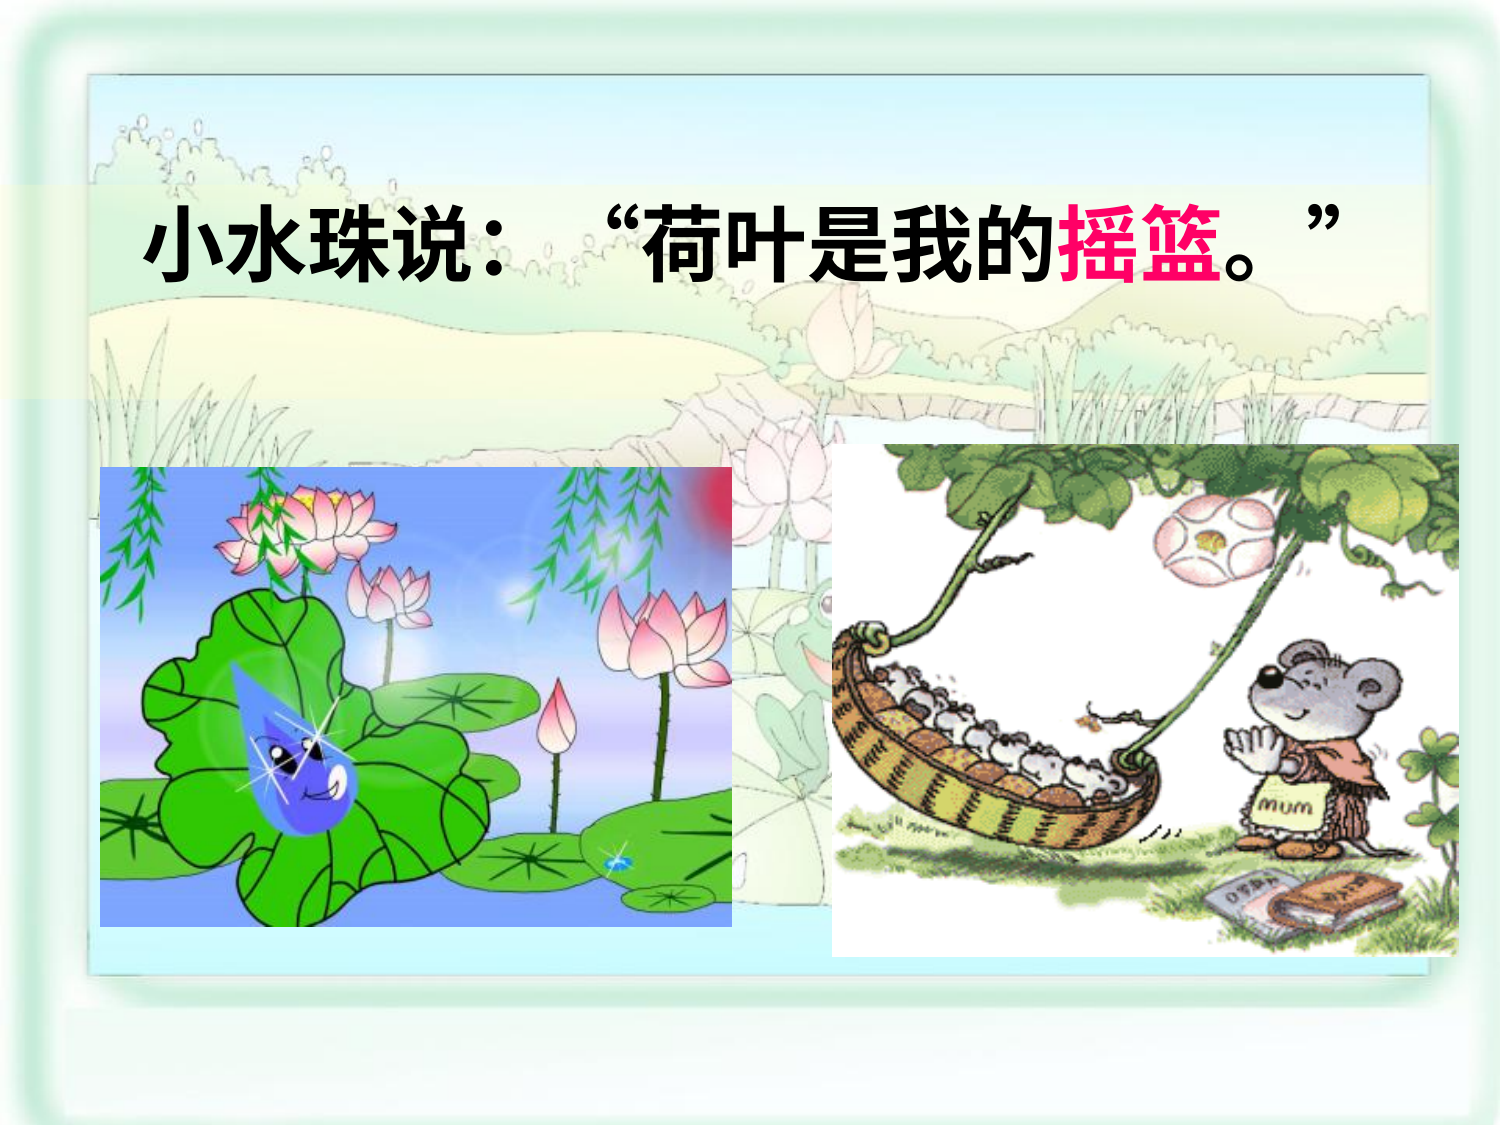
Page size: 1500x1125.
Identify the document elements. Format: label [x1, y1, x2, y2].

list [0, 0, 1500, 1125]
picture [99, 467, 733, 927]
picture [832, 444, 1459, 958]
